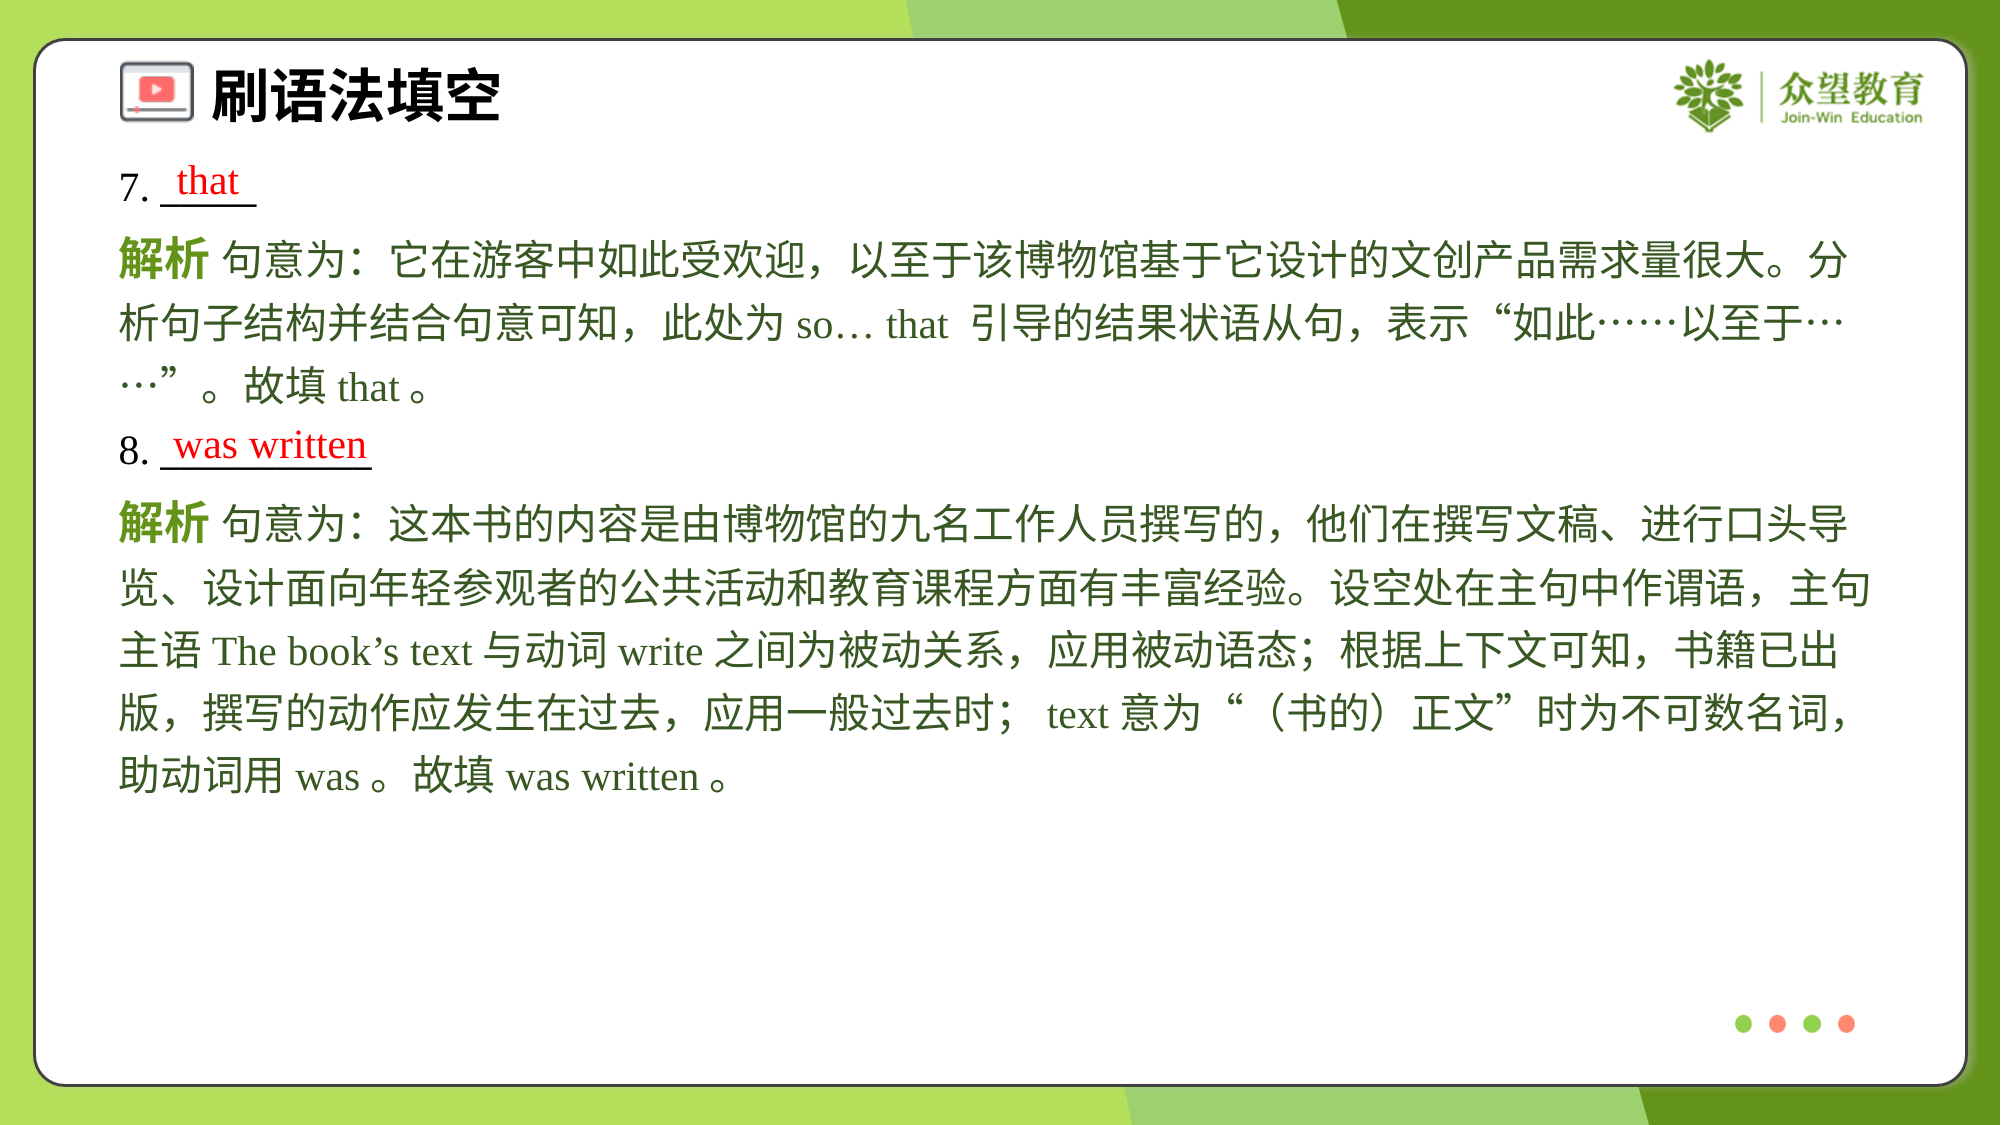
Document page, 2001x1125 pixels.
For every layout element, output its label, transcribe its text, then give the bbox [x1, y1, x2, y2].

text_box 7. _____ [118, 146, 1883, 204]
text_box 解析 句意为：它在游客中如此受欢迎，以至于该博物馆基于它设计的文创产品需求量很大。分析句子结构并结合句意可知，此处为so… that 引导的结果状语从句，表示“如此……以至于……”。故填that。 [118, 215, 1883, 405]
text_box that [172, 140, 244, 199]
picture [0, 0, 2000, 1125]
text_box 解析 句意为：这本书的内容是由博物馆的九名工作人员撰写的，他们在撰写文稿、进行口头导览、设计面向年轻参观者的公共活动和教育课程方面有丰富经验。设空处在主句中作谓语，主句主语The book’s text与动词write之间为被动关系，应用被动语态；根据上下文可知，书籍已出版，撰写的动作应发生在过去，应用一般过去时；text意为“（书的）正文”时为不可数名词，助动词用was。故填was written。 [118, 480, 1883, 794]
text_box was written [163, 404, 377, 462]
text_box 8. ___________ [118, 410, 1883, 468]
